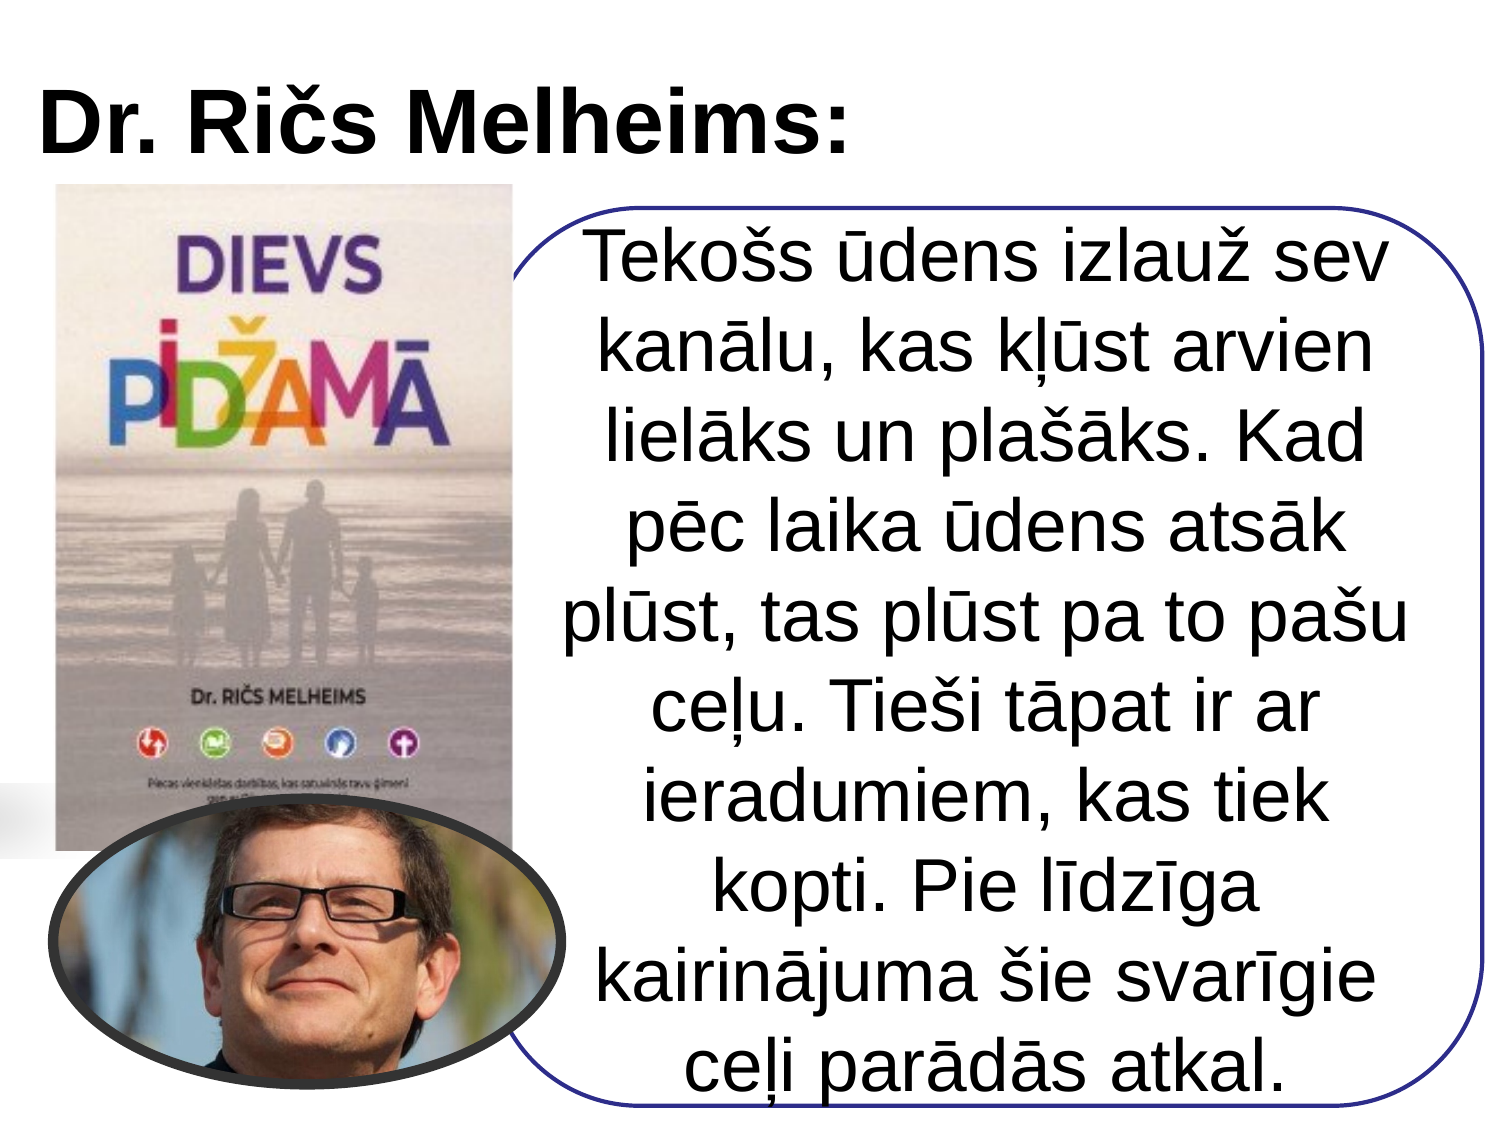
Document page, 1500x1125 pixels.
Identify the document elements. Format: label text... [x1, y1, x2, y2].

picture [52, 184, 562, 1085]
slide_number 5 [1375, 1077, 1426, 1103]
text_box Tekošs ūdens izlauž sev kanālu, kas kļūst arvien lielāks un plašāks. Kad pēc laika ūdens atsāk plūst, tas plūst pa to pašu ceļu. Tieši tāpat ir ar ieradumiem, kas tiek kopti. Pie līdzīga kairinājuma šie svarīgie ceļi parādās atkal. [519, 205, 1485, 1108]
title Dr. Ričs Melheims: [11, 66, 881, 169]
